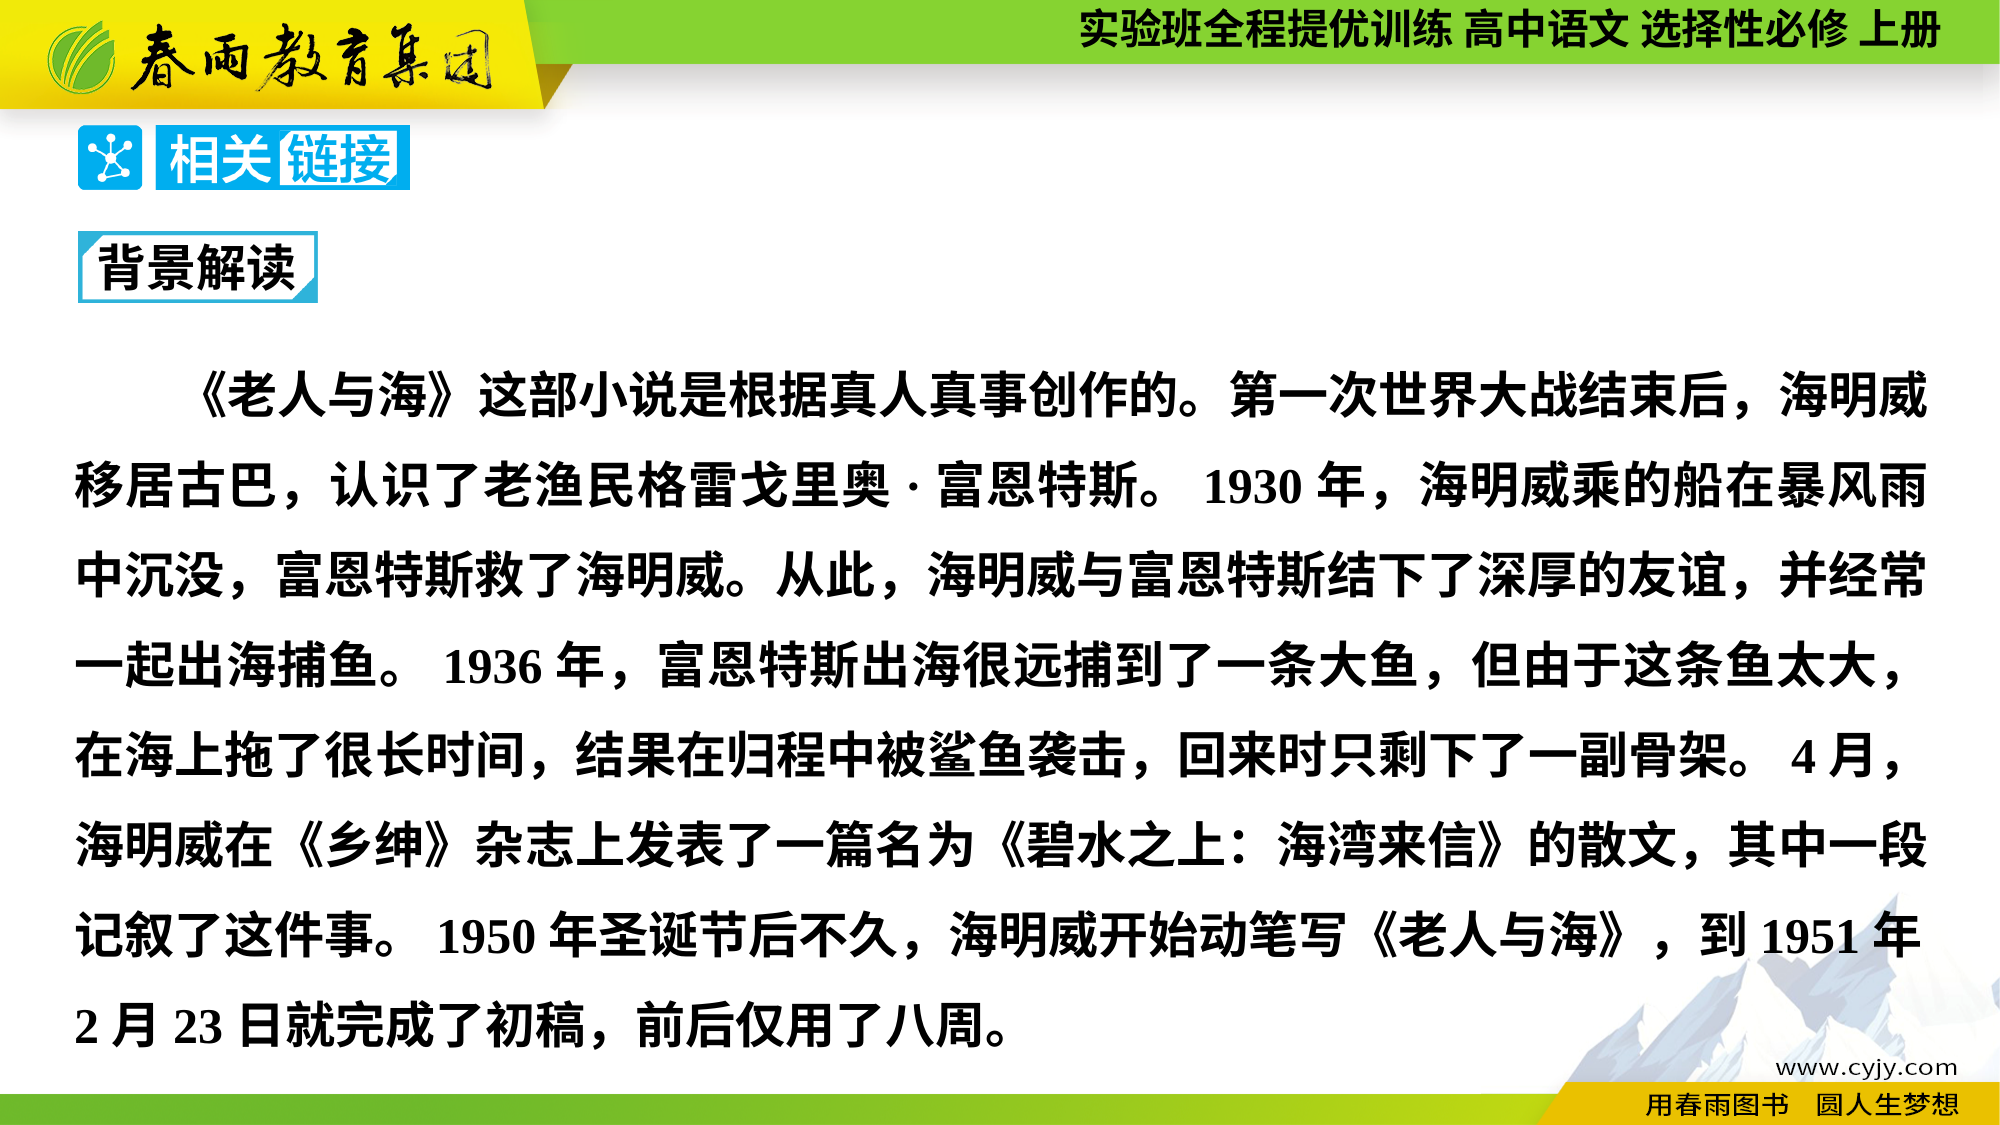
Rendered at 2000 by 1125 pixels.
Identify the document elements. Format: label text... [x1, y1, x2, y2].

list 《老人与海》这部小说是根据真人真事创作的。第一次世界大战结束后，海明威移居古巴，认识了老渔民格雷戈里奥·富恩特斯。1930年，海明威乘的船在暴风雨中沉没，富恩特斯救了海明威。从此，海明威与富恩特斯结下了深厚的友谊，并经常一起出海捕鱼。1936年，富恩特斯出海很远捕到了一条大鱼，但由于这条鱼太大，在海上拖了很长时间，结果在归程中被鲨鱼袭击，回来时只剩下了一副骨架。4月，海明威在《乡绅》杂志上发表了一篇名为《碧水之上：海湾来信》的散文，其中一段记叙了这件事。1950年圣诞节后不久，海明威开始动笔写《老人与海》，到1951年2月23日就完成了初稿，前后仅用了八周。 [59, 326, 1944, 1058]
picture [0, 0, 2000, 1125]
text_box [78, 228, 319, 305]
